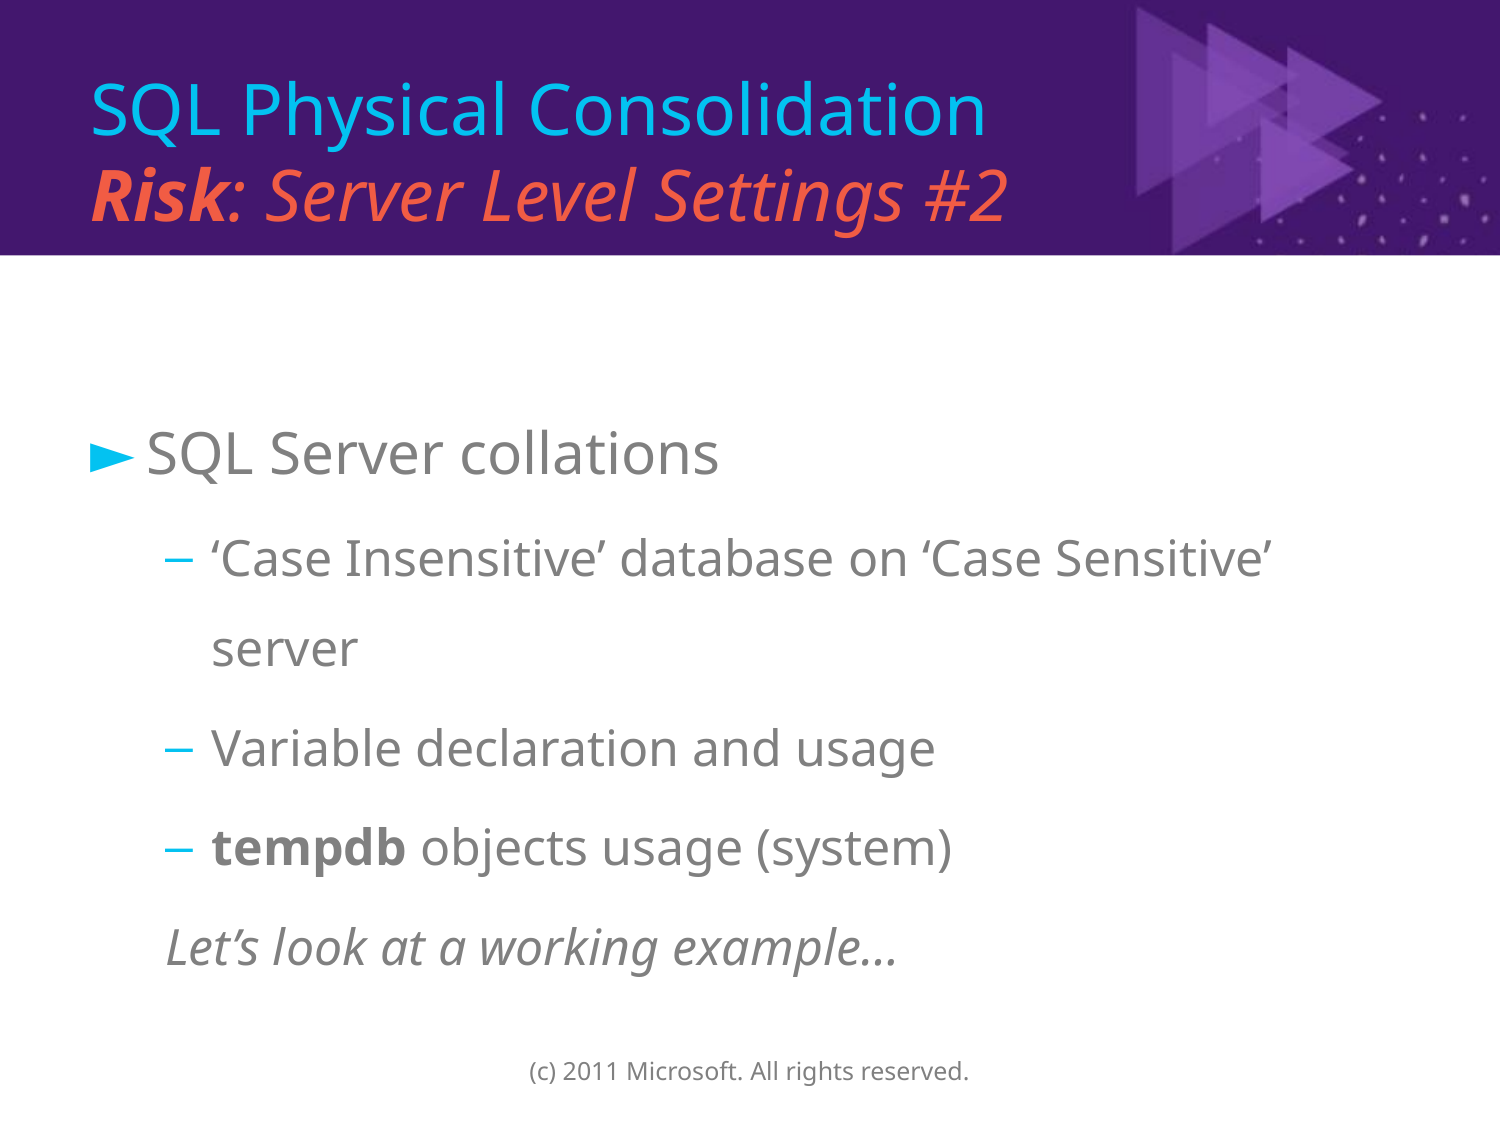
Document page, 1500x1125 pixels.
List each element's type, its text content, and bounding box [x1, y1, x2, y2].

picture [0, 0, 1500, 255]
list SQL Server collations ‘Case Insensitive’ database on ‘Case Sensitive’ server Variable declaration and usage tempdb objects usage (system) Let’s look at a working example… [75, 373, 1425, 1005]
title SQL Physical Consolidation Risk: Server Level Settings #2 [75, 56, 1425, 244]
footer (c) 2011 Microsoft. All rights reserved. [512, 1042, 988, 1103]
